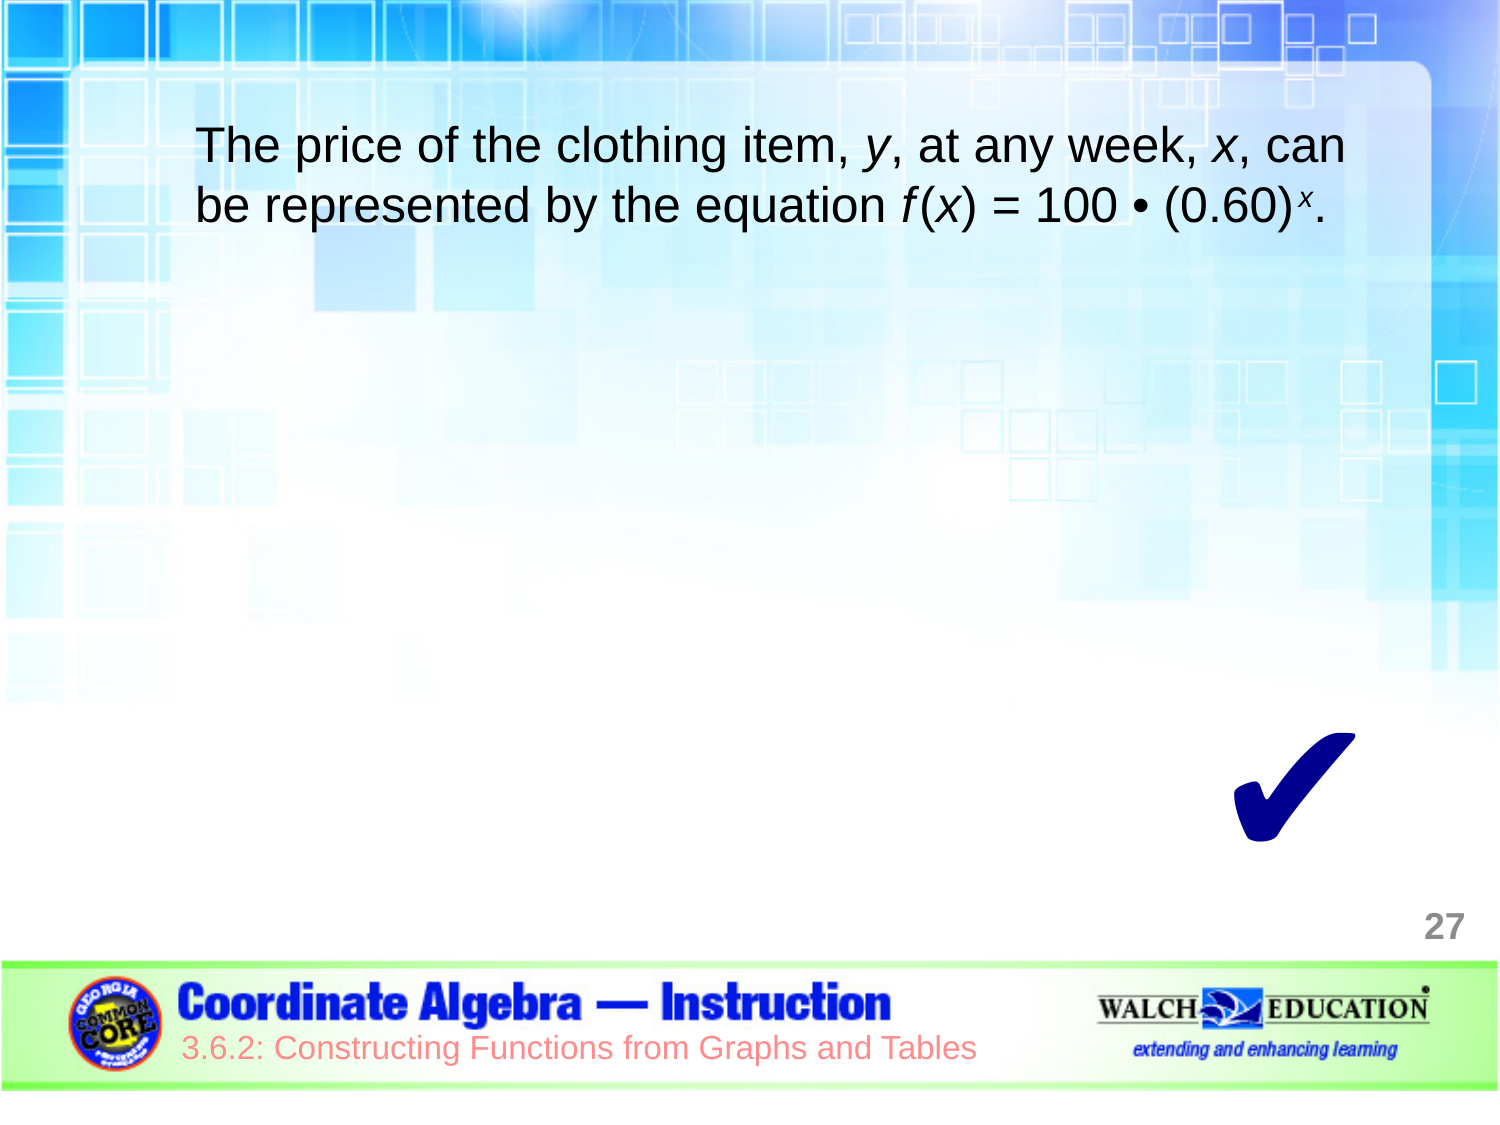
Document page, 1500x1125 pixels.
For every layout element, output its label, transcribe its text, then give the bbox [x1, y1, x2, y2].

text_box ✔ [1128, 651, 1394, 907]
subtitle The price of the clothing item, y, at any week, x, can be represented by the equation f (x) = 100 • (0.60) x. [105, 105, 1394, 925]
slide_number 27 [1361, 901, 1481, 949]
footer 3.6.2: Constructing Functions from Graphs and Tables [166, 1024, 1080, 1069]
picture [1, 0, 1500, 1091]
